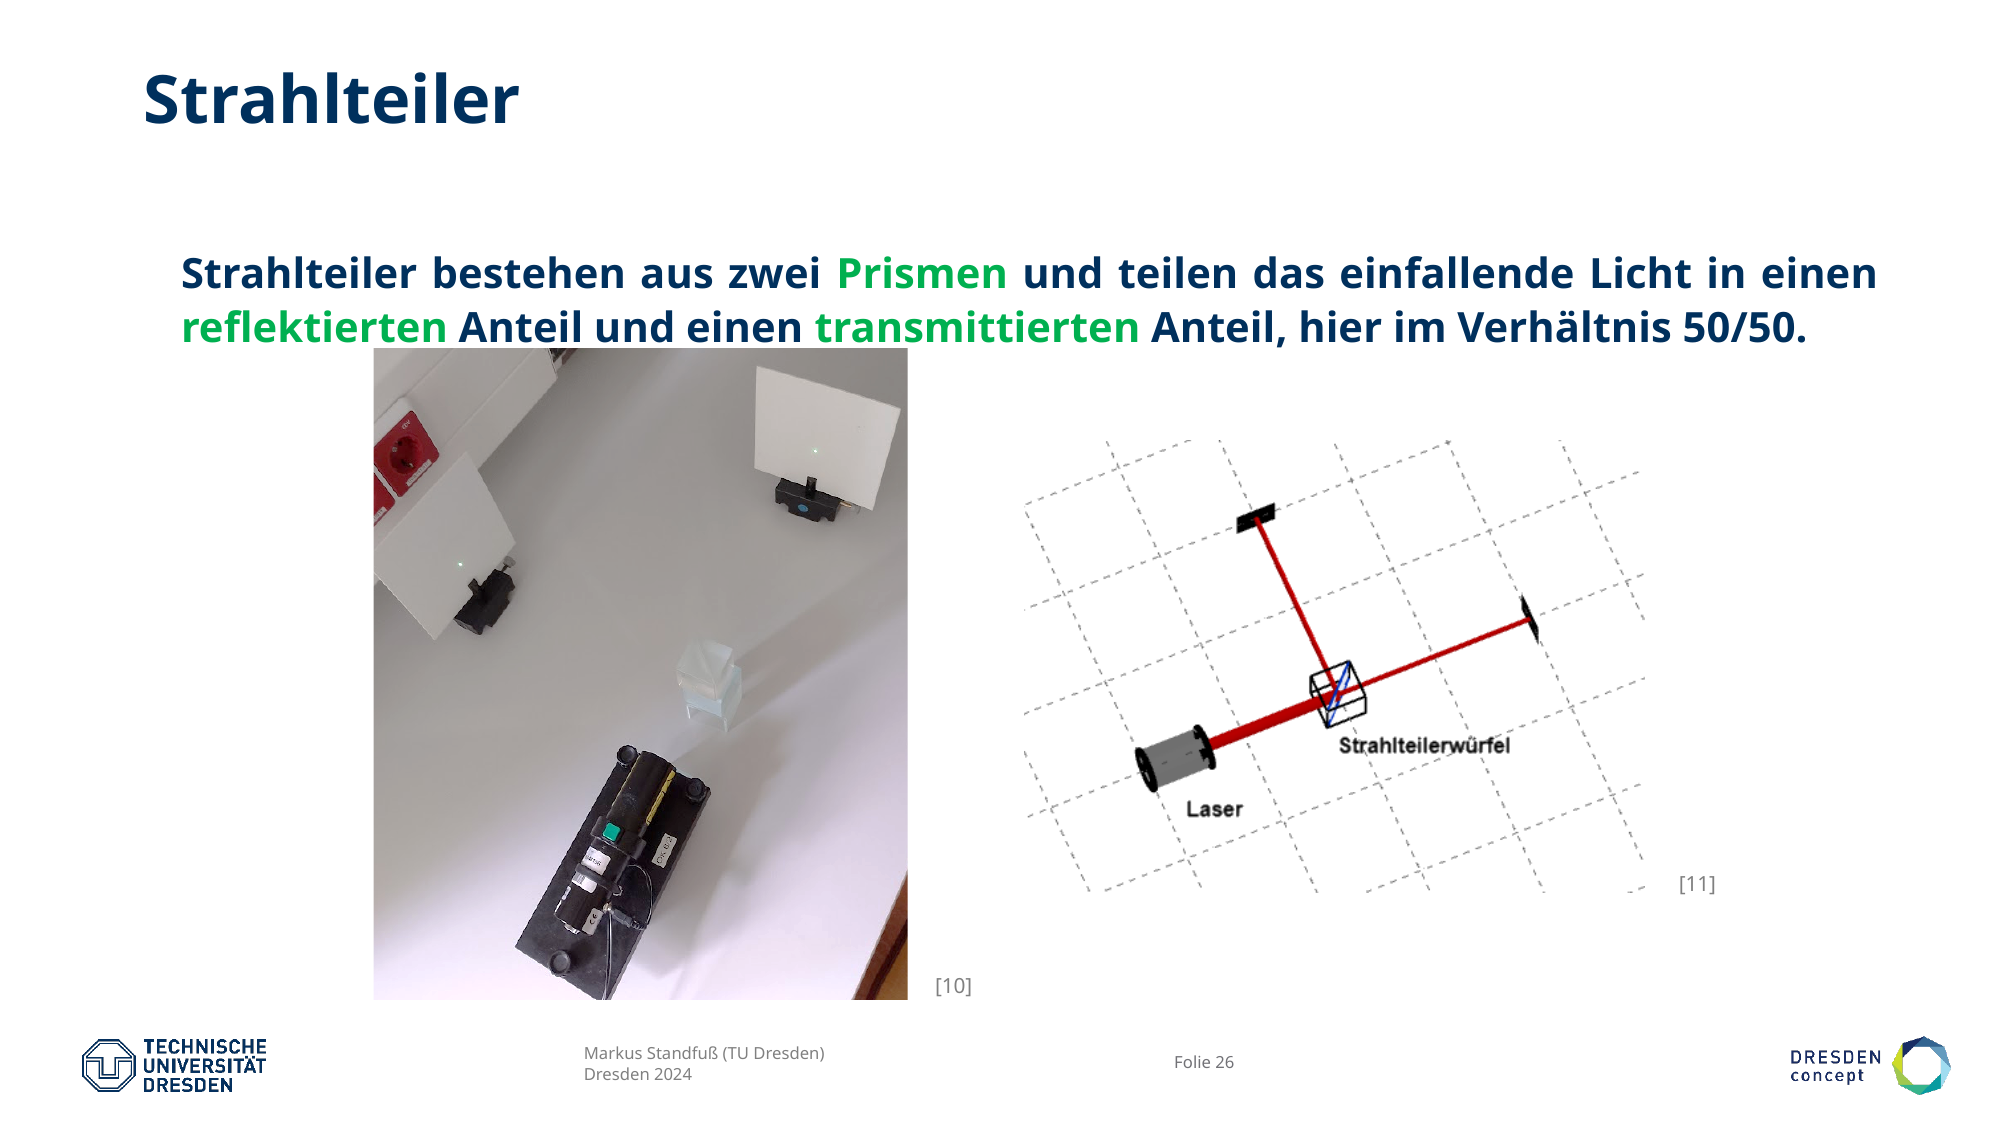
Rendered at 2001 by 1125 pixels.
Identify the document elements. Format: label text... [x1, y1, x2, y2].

title Strahlteiler [143, 56, 1879, 169]
text_box [10] [920, 965, 988, 1006]
picture [373, 348, 908, 1000]
picture [1024, 440, 1645, 894]
picture [1791, 1036, 1951, 1095]
list Strahlteiler bestehen aus zwei Prismen und teilen das einfallende Licht in einen reflektierten Anteil und einen transmittierten Anteil, hier im Verhältnis 50/50. [143, 243, 1879, 956]
picture [82, 1039, 266, 1092]
text_box [11] [1664, 863, 1731, 904]
